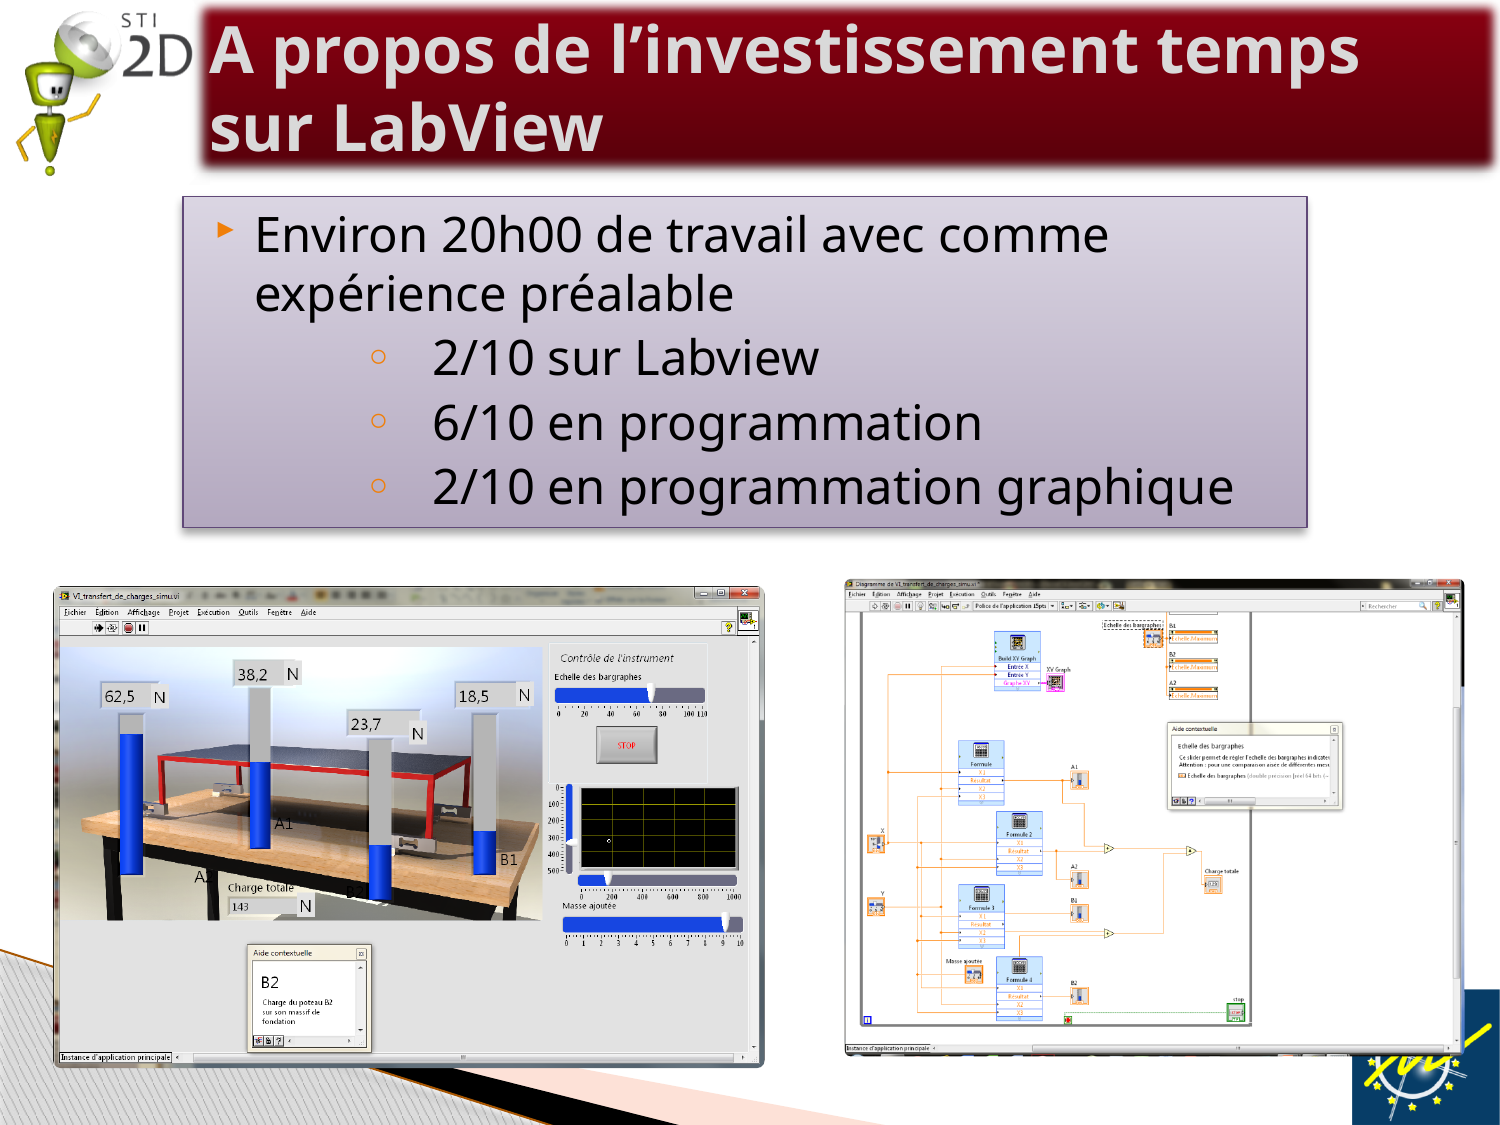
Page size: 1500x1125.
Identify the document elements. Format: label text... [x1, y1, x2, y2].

picture [844, 578, 1500, 1125]
title A propos de l’investissement temps sur LabView [194, 0, 1425, 173]
list Environ 20h00 de travail avec comme expérience préalable 2/10 sur Labview 6/10 en programmation 2/10 en programmation graphique [182, 196, 1308, 528]
picture [52, 585, 765, 1069]
